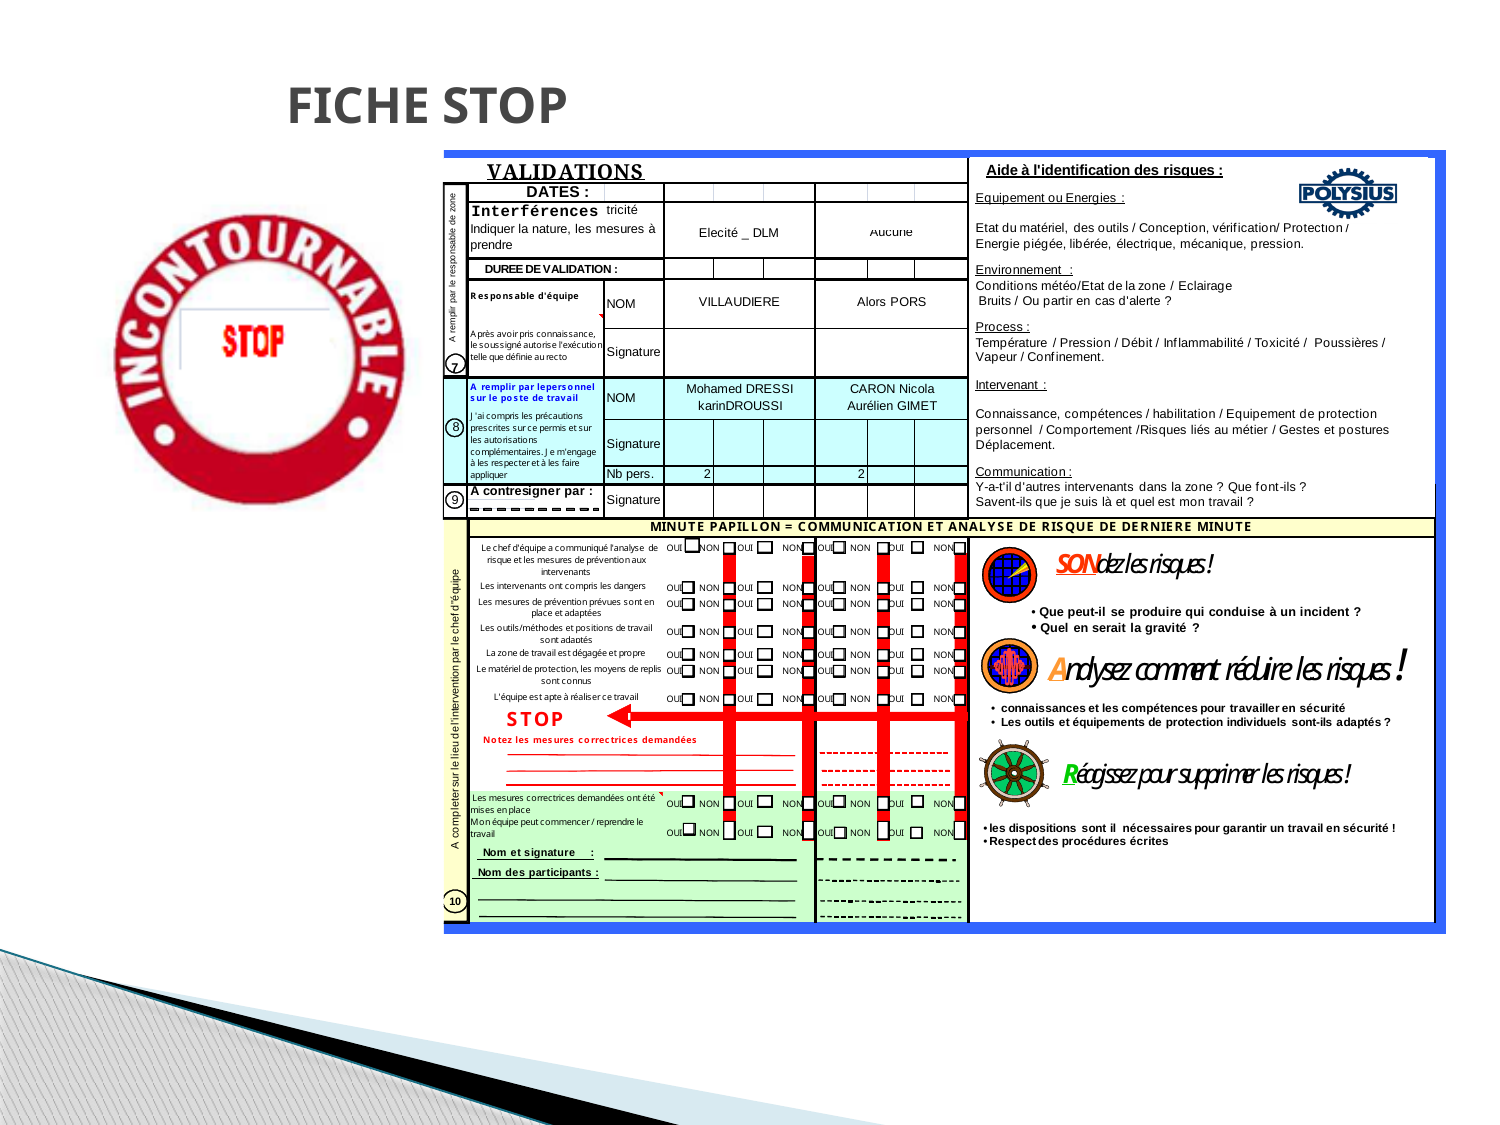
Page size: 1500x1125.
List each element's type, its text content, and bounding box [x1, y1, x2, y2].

picture [442, 148, 1448, 935]
picture [76, 184, 432, 533]
title FICHE STOP [271, 66, 1431, 142]
